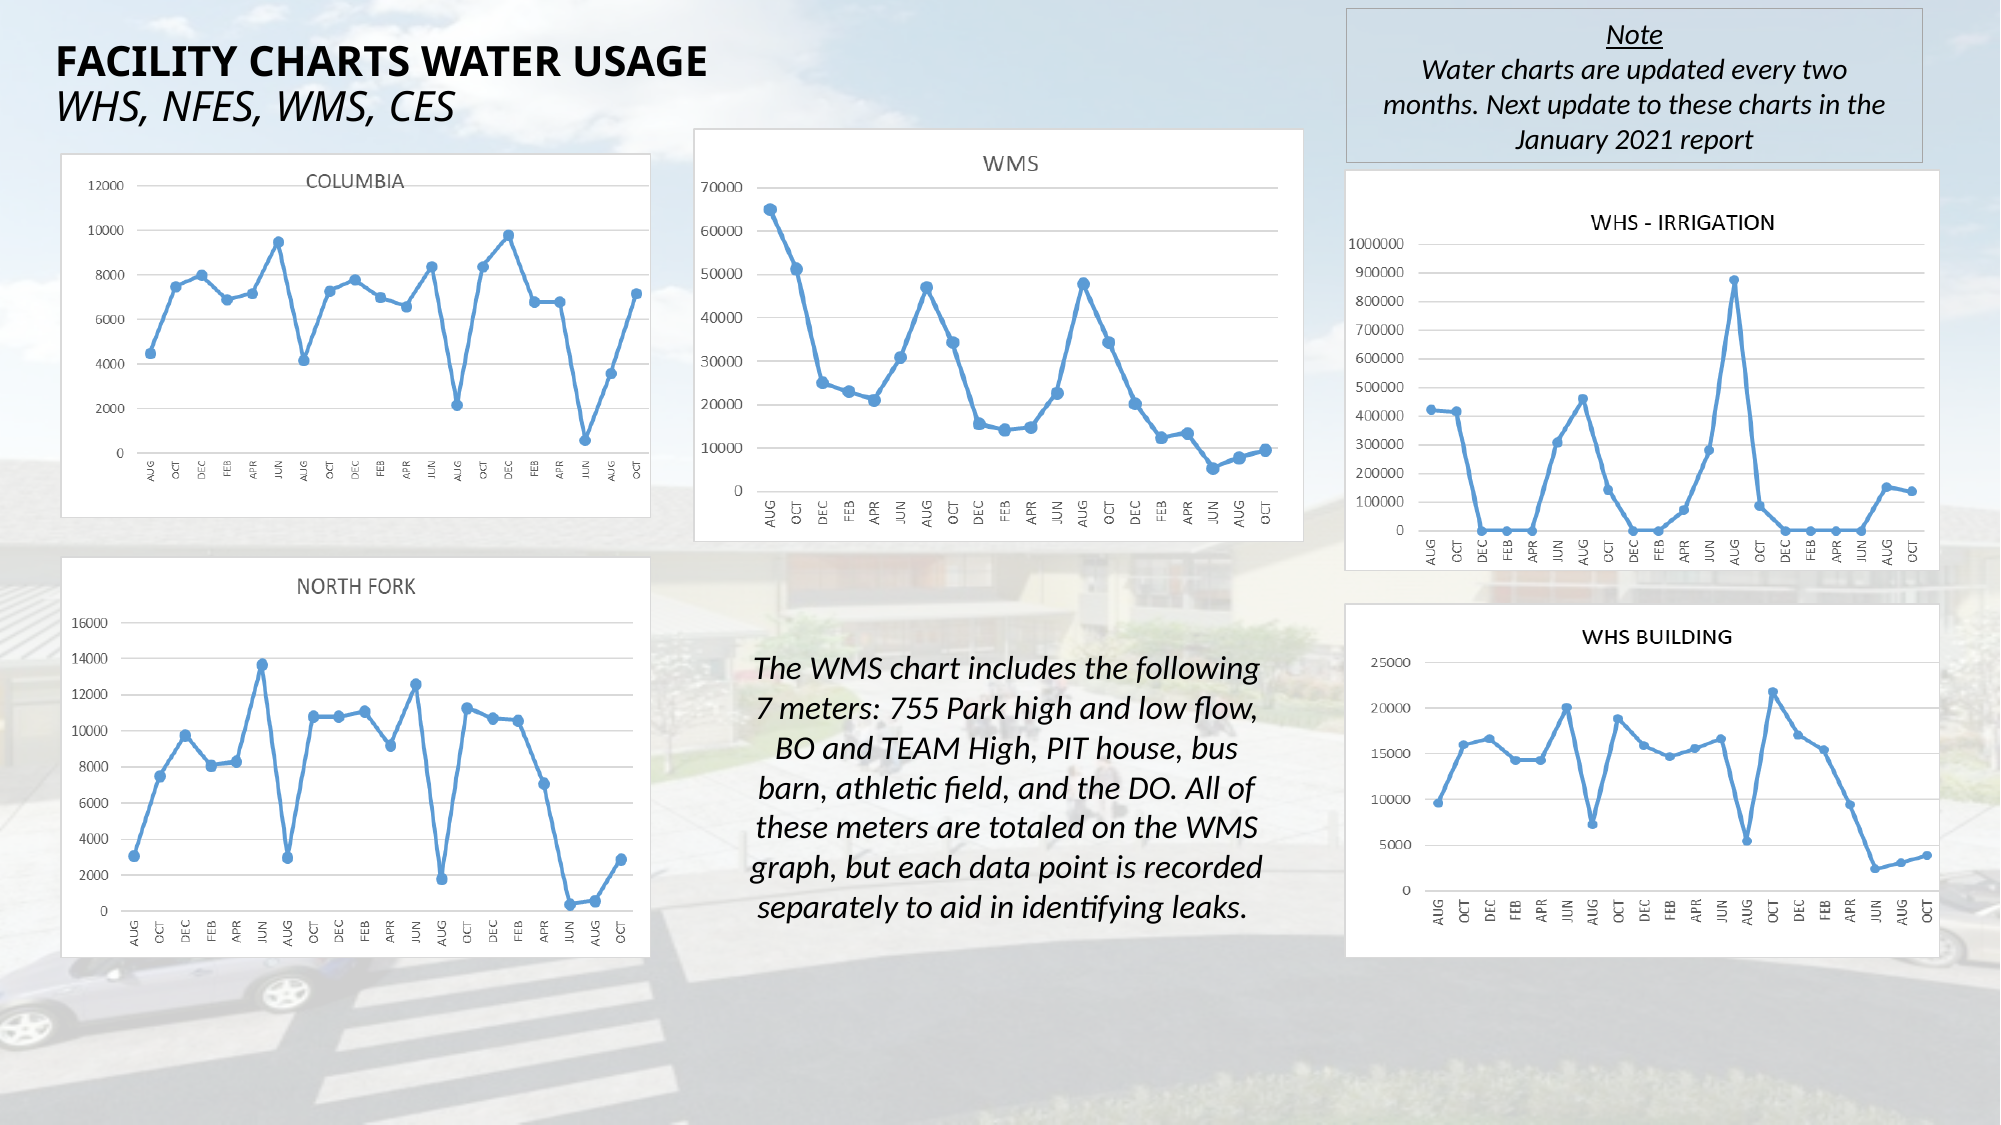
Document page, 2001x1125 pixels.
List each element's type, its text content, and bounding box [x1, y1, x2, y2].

text_box Note Water charts are updated every two months. Next update to these charts in the January 2021 report [1346, 8, 1923, 163]
picture [1344, 169, 1940, 571]
title FACILITY CHARTS WATER USAGE WHS, NFES, WMS, CES [39, 34, 1346, 137]
picture [60, 556, 651, 958]
picture [1344, 603, 1940, 958]
text_box The WMS chart includes the following 7 meters: 755 Park high and low flow, BO and TEAM High, PIT house, bus barn, athletic field, and the DO. All of these meters are totaled on the WMS graph, but each data point is recorded separately to aid in identifying leaks. [727, 638, 1287, 933]
picture [60, 153, 651, 518]
picture [693, 128, 1304, 542]
